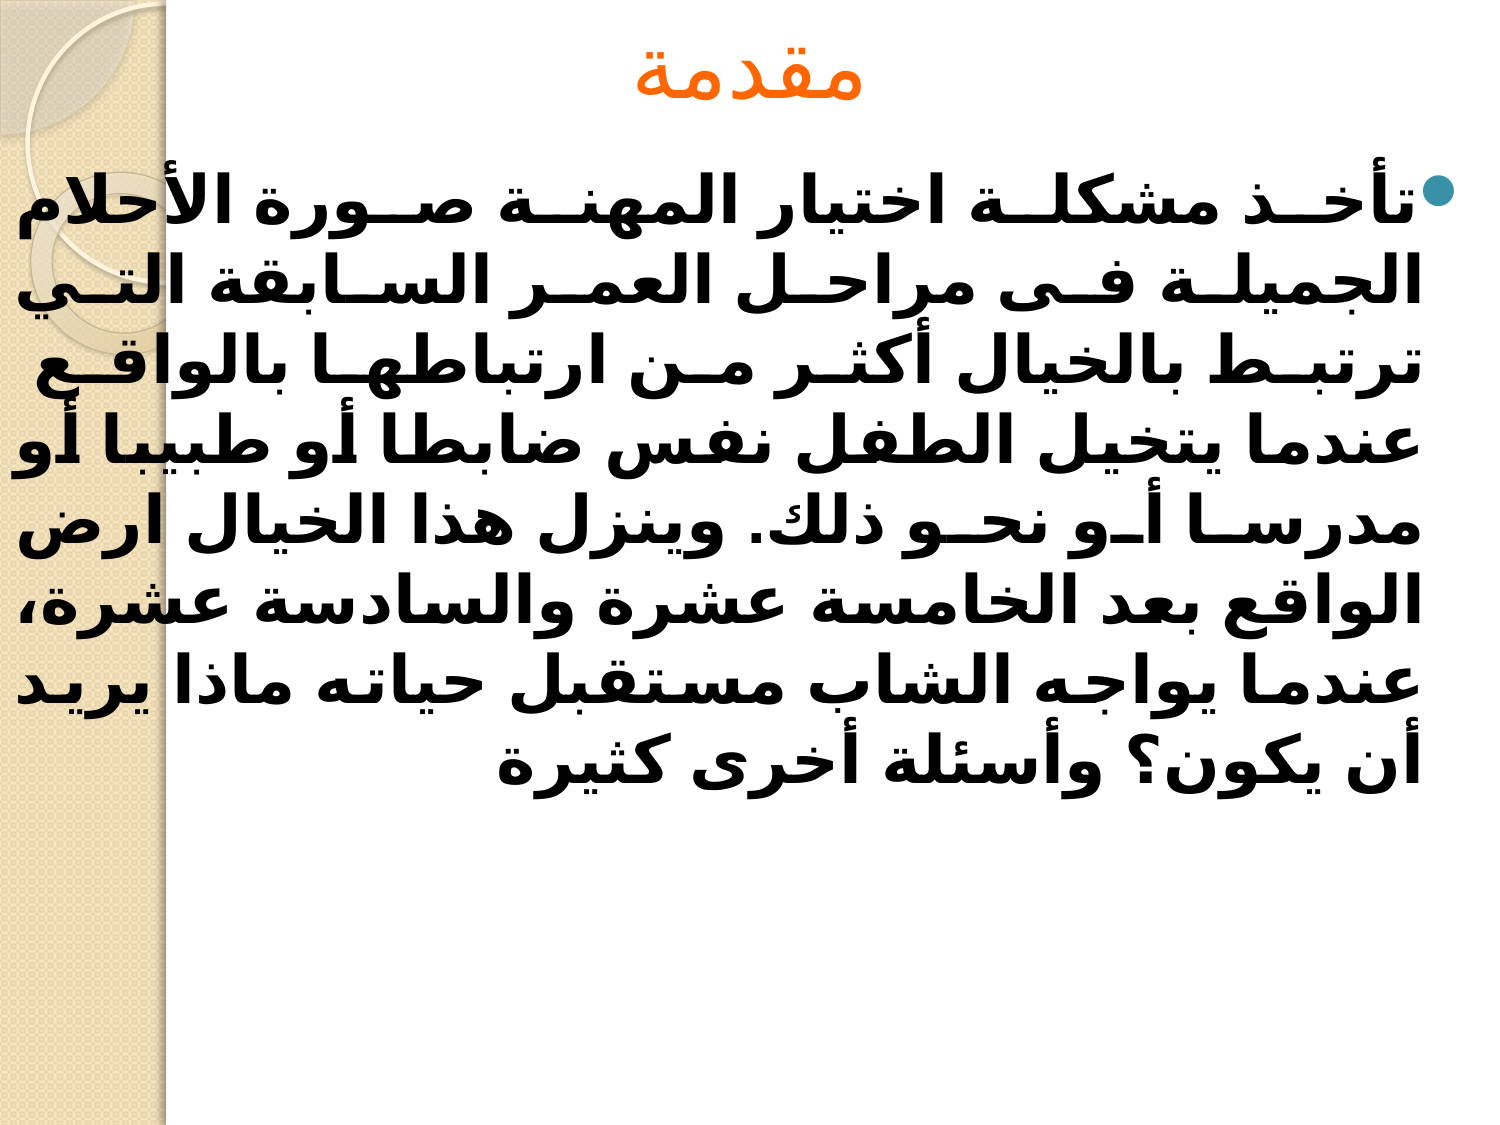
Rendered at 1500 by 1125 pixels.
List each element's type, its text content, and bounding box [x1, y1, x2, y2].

list تأخذ مشكلة اختيار المهنة صورة الأحلام الجميلة فى مراحل العمر السابقة التي ترتبط بالخيال أكثر من ارتباطها بالواقع عندما يتخيل الطفل نفس ضابطا أو طبيبا أو مدرسا أو نحو ذلك. وينزل هذا الخيال ارض الواقع بعد الخامسة عشرة والسادسة عشرة، عندما يواجه الشاب مستقبل حياته ماذا يريد أن يكون؟ وأسئلة أخرى كثيرة [0, 149, 1500, 1125]
title مقدمة [0, 0, 1500, 125]
